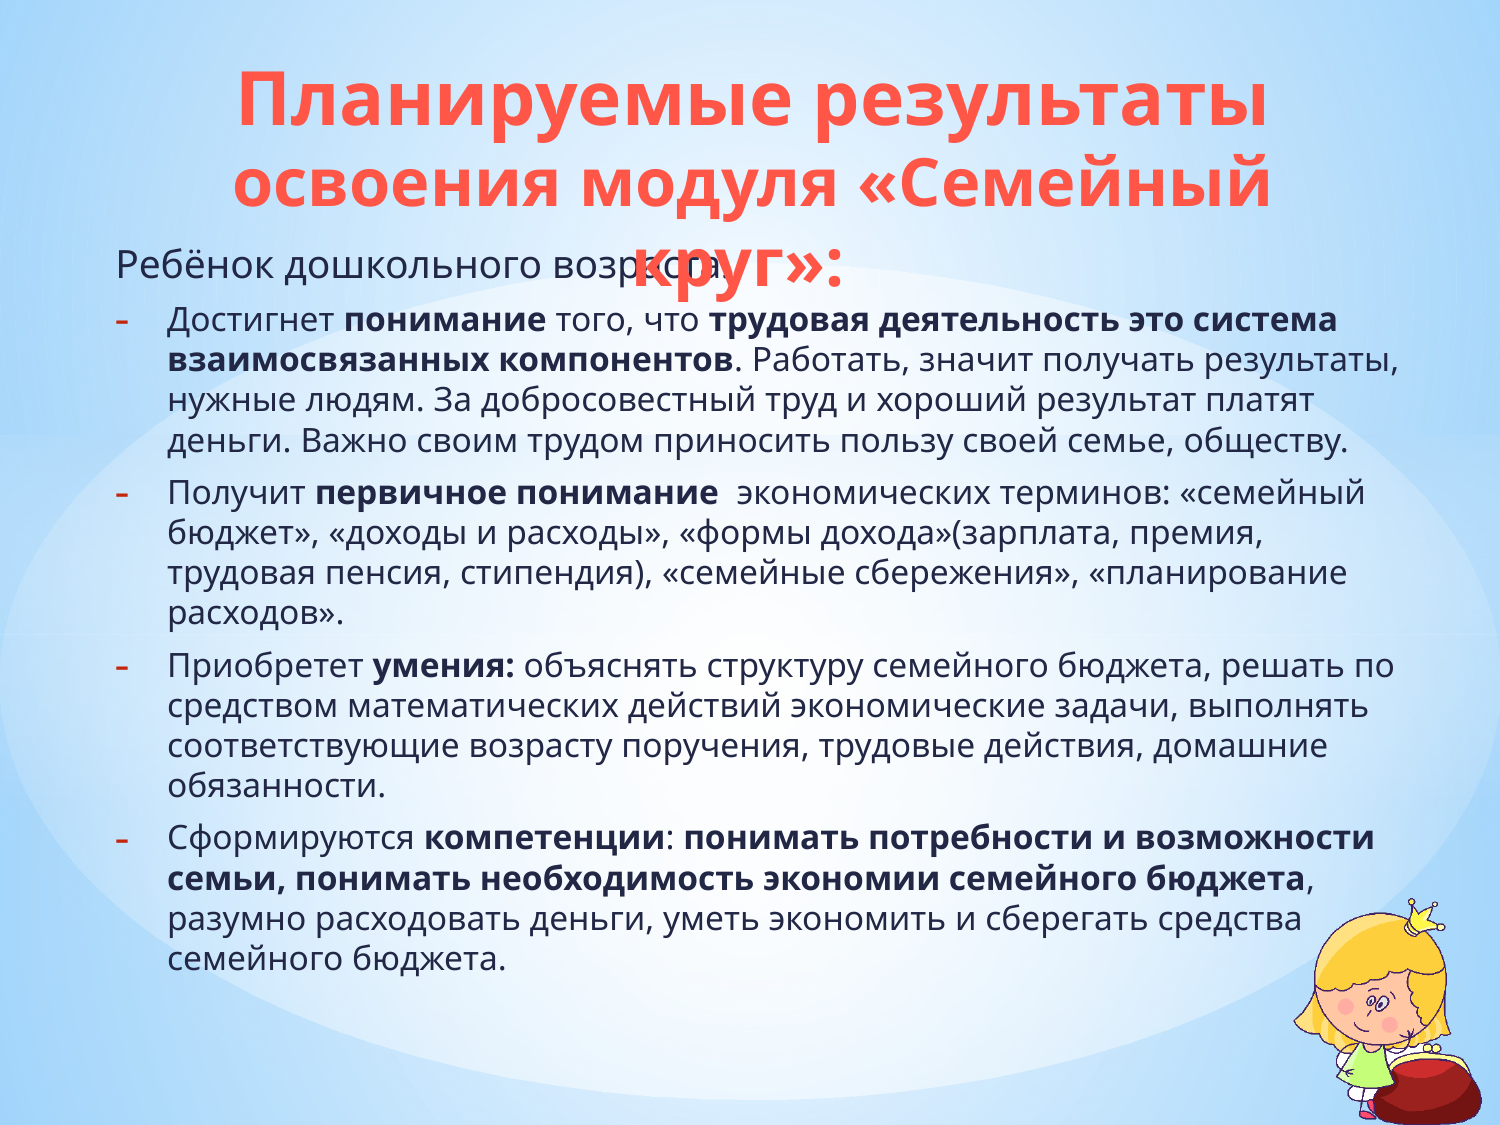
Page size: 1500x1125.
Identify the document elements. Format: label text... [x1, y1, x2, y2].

title Планируемые результаты освоения модуля «Семейный круг»: [112, 42, 1365, 256]
picture [1276, 865, 1500, 1125]
subtitle Ребёнок дошкольного возраста: Достигнет понимание того, что трудовая деятельность это система взаимосвязанных компонентов. Работать, значит получать результаты, нужные людям. За добросовестный труд и хороший результат платят деньги. Важно своим трудом приносить пользу своей семье, обществу. Получит первичное понимание экономических терминов: «семейный бюджет», «доходы и расходы», «формы дохода»(зарплата, премия, трудовая пенсия, стипендия), «семейные сбережения», «планирование расходов». Приобретет умения: объяснять структуру семейного бюджета, решать по средством математических действий экономические задачи, выполнять соответствующие возрасту поручения, трудовые действия, домашние обязанности. Сформируются компетенции: понимать потребности и возможности семьи, понимать необходимость экономии семейного бюджета, разумно расходовать деньги, уметь экономить и сберегать средства семейного бюджета. [100, 231, 1424, 1024]
